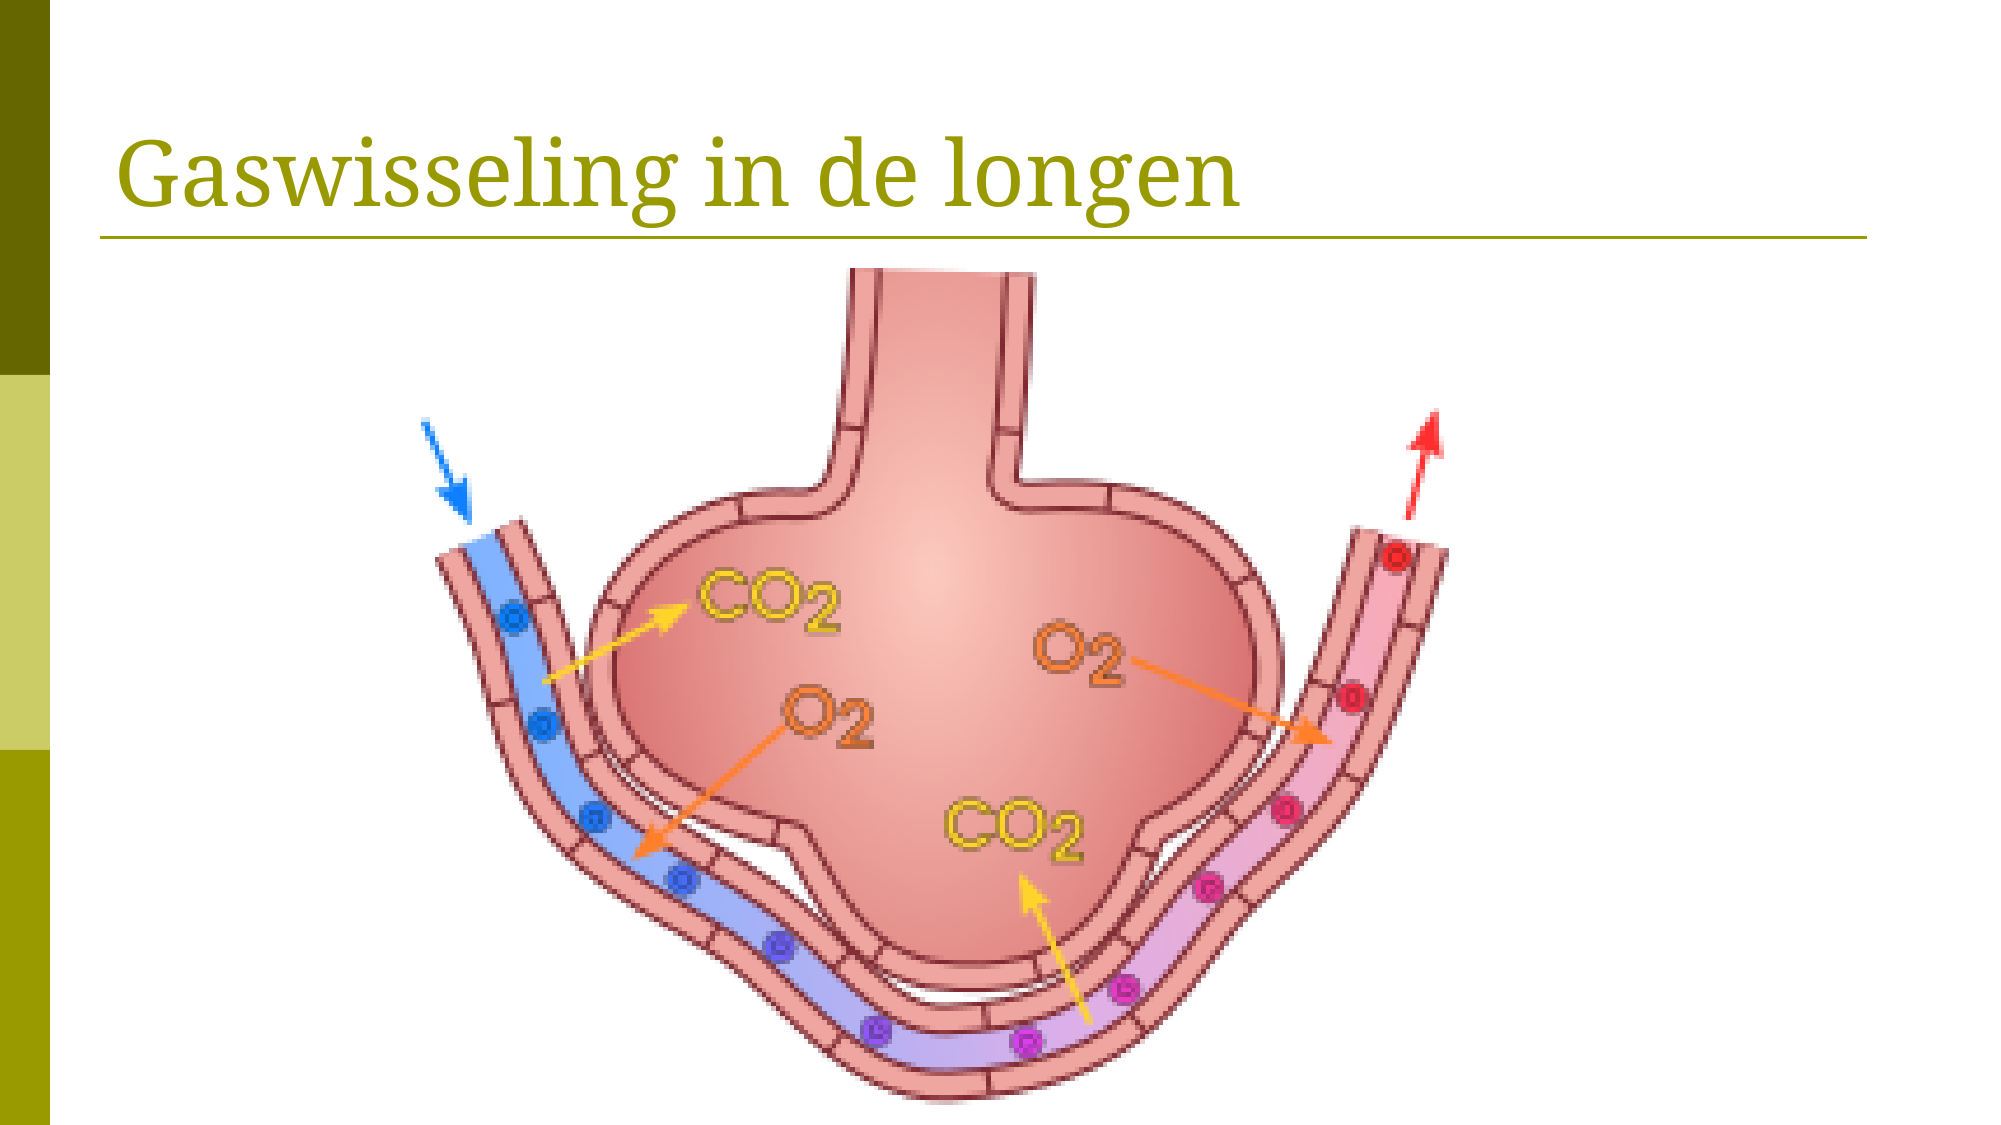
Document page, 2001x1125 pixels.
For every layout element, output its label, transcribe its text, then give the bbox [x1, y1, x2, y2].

picture [420, 268, 1450, 1106]
title Gaswisseling in de longen [99, 45, 1900, 233]
